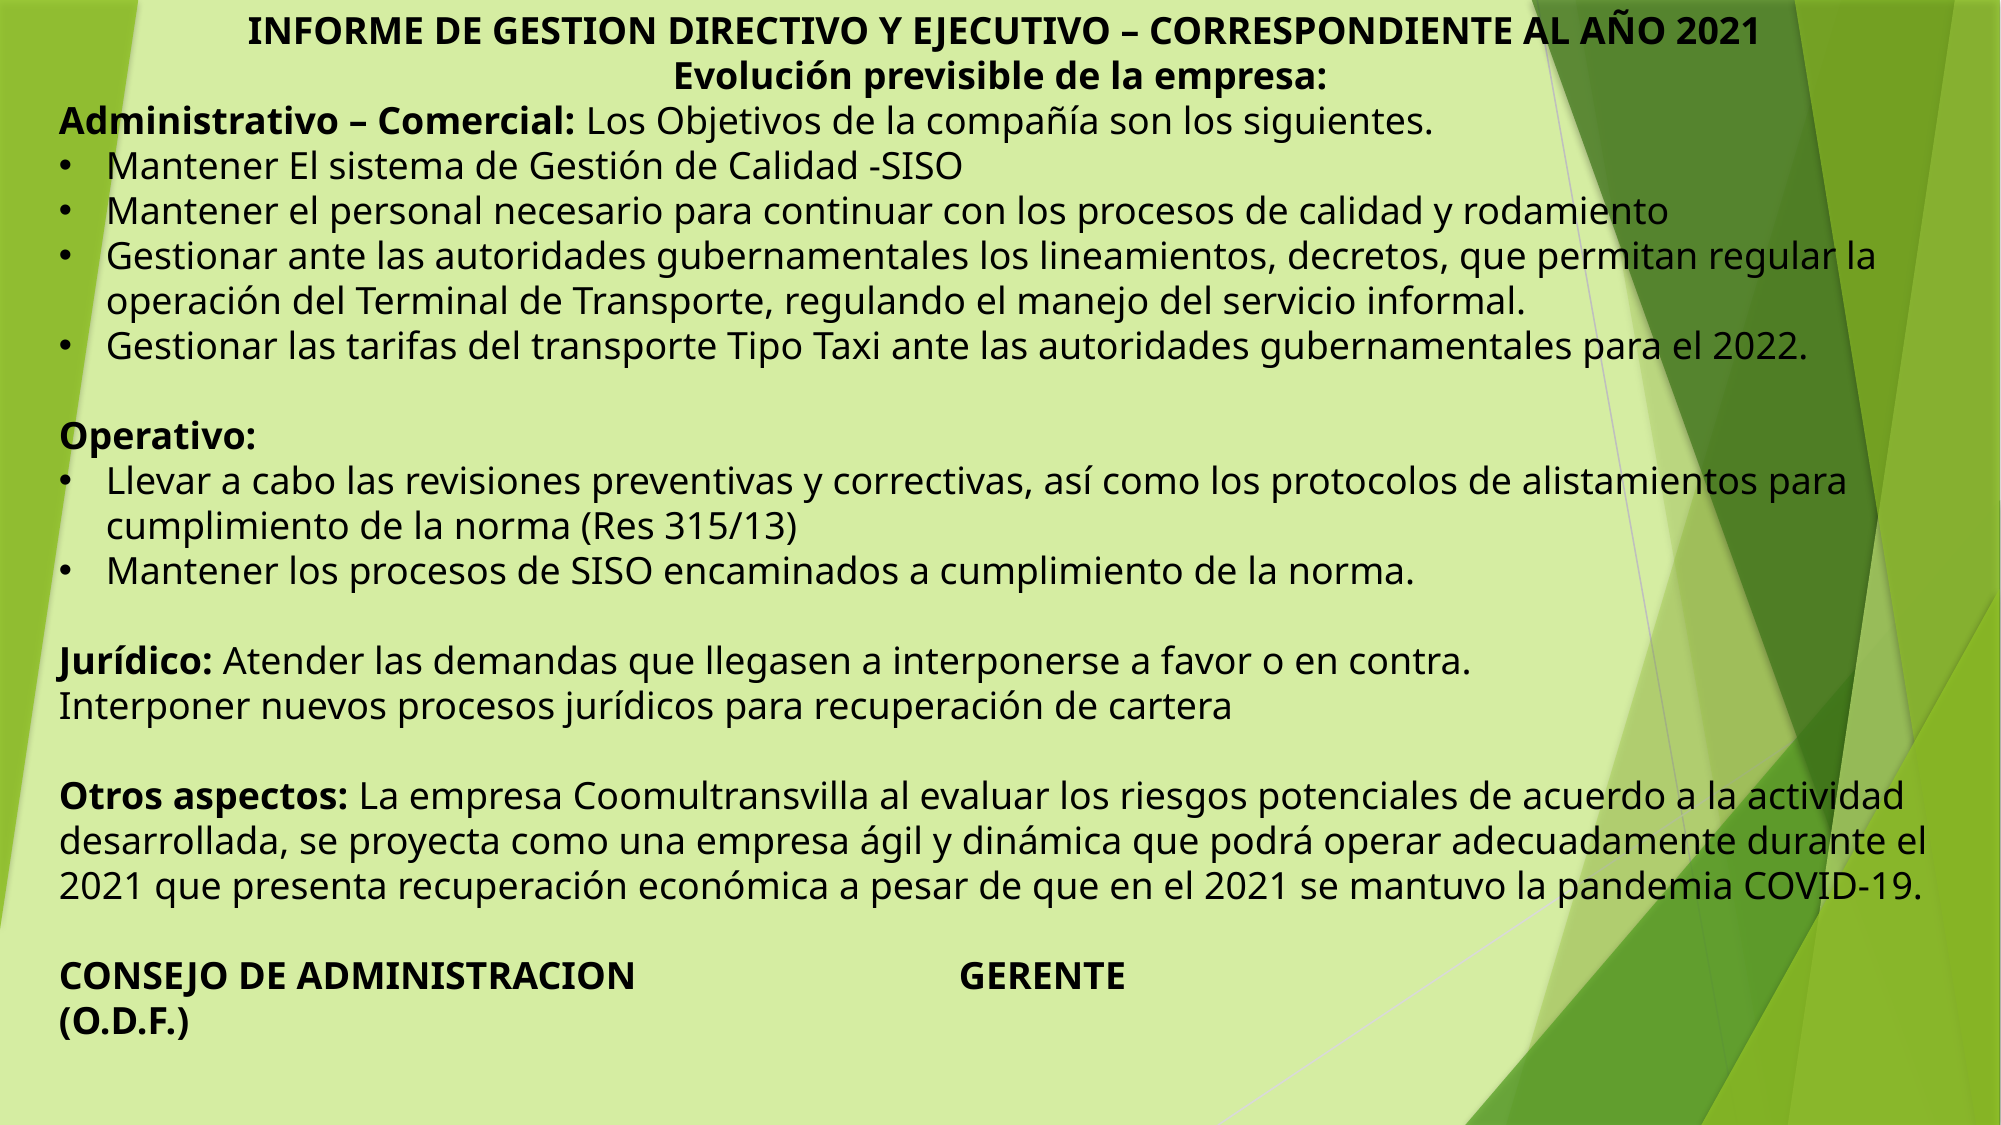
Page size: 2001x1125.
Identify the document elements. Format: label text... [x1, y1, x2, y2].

text_box INFORME DE GESTION DIRECTIVO Y EJECUTIVO – CORRESPONDIENTE AL AÑO 2021 Evolución previsible de la empresa: Administrativo – Comercial: Los Objetivos de la compañía son los siguientes. Mantener El sistema de Gestión de Calidad -SISO Mantener el personal necesario para continuar con los procesos de calidad y rodamiento Gestionar ante las autoridades gubernamentales los lineamientos, decretos, que permitan regular la operación del Terminal de Transporte, regulando el manejo del servicio informal. Gestionar las tarifas del transporte Tipo Taxi ante las autoridades gubernamentales para el 2022. Operativo: Llevar a cabo las revisiones preventivas y correctivas, así como los protocolos de alistamientos para cumplimiento de la norma (Res 315/13) Mantener los procesos de SISO encaminados a cumplimiento de la norma. Jurídico: Atender las demandas que llegasen a interponerse a favor o en contra. Interponer nuevos procesos jurídicos para recuperación de cartera Otros aspectos: La empresa Coomultransvilla al evaluar los riesgos potenciales de acuerdo a la actividad desarrollada, se proyecta como una empresa ágil y dinámica que podrá operar adecuadamente durante el 2021 que presenta recuperación económica a pesar de que en el 2021 se mantuvo la pandemia COVID-19. CONSEJO DE ADMINISTRACION GERENTE (O.D.F.) [44, 0, 1967, 1125]
title [32, 0, 44, 1109]
